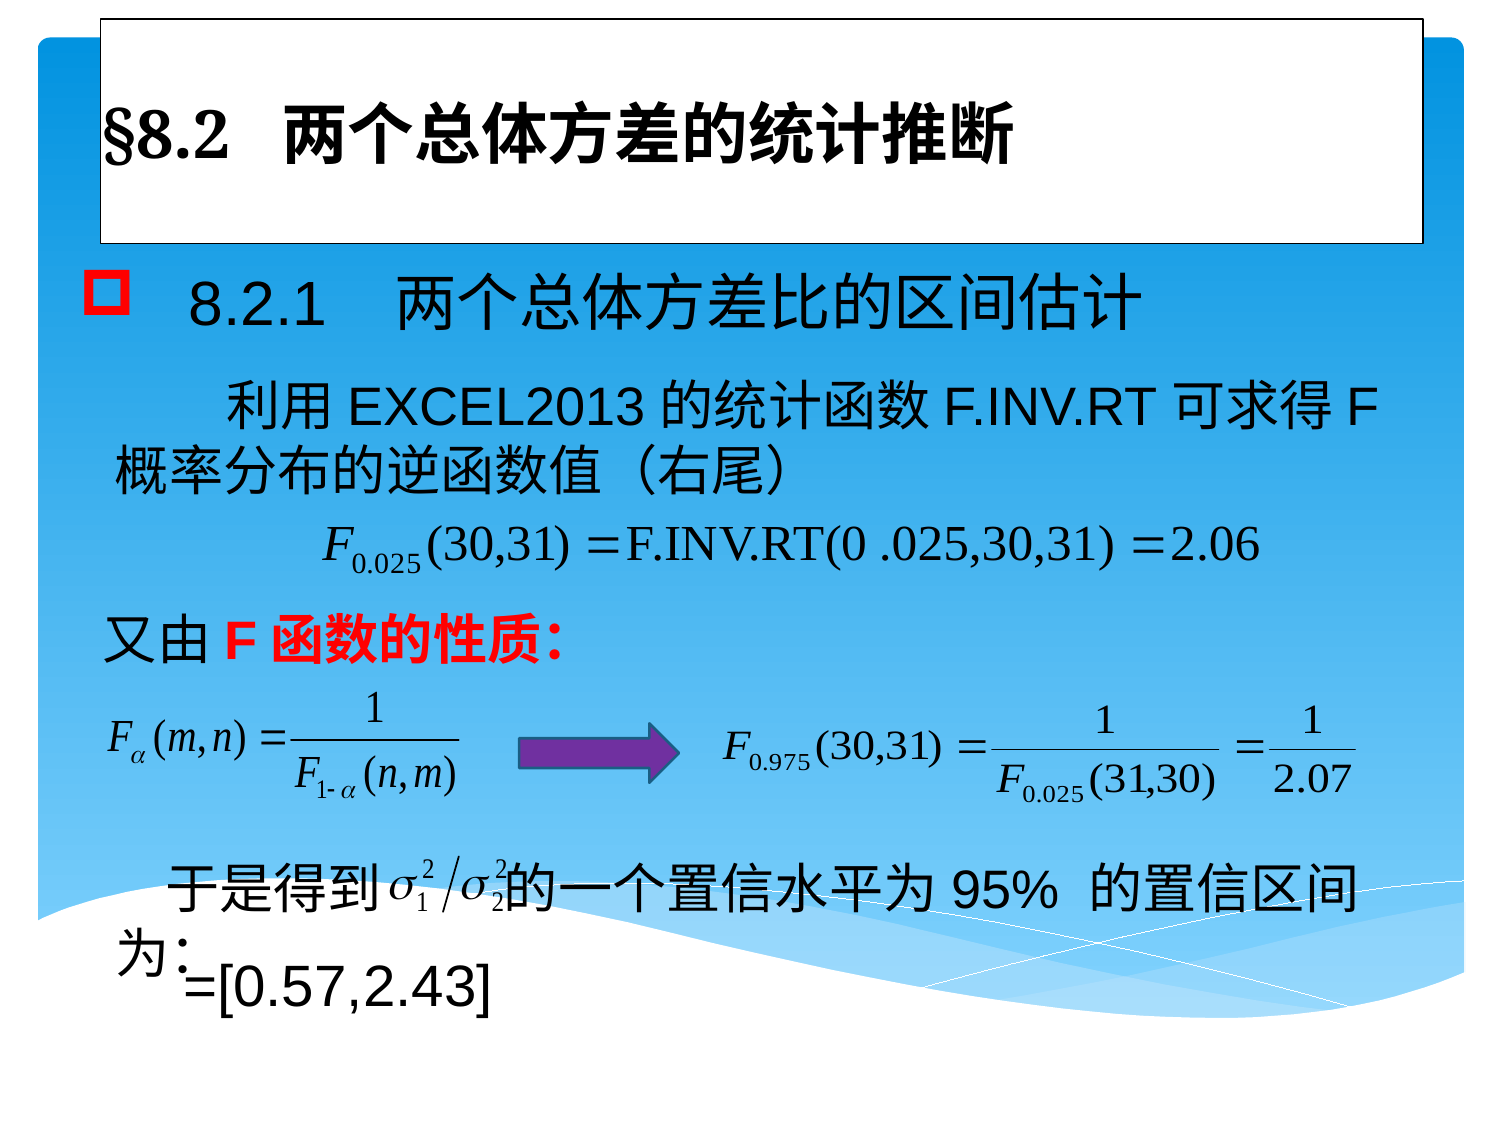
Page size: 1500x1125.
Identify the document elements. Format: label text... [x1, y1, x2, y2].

text_box [517, 722, 680, 784]
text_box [714, 693, 1365, 813]
title §8.2 两个总体方差的统计推断 [100, 113, 1424, 244]
text_box 8.2.1 两个总体方差比的区间估计 [64, 255, 1423, 362]
text_box [0, 1, 1500, 75]
title §8.2 两个总体方差的统计推断 [100, 75, 1424, 112]
text_box 于是得到 的一个置信水平为95% 的置信区间为： [100, 847, 1423, 973]
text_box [382, 846, 520, 921]
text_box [312, 510, 1270, 587]
text_box 又由F函数的性质： [88, 598, 611, 678]
text_box 利用EXCEL2013的统计函数F.INV.RT可求得F概率分布的逆函数值（右尾） [100, 363, 1423, 509]
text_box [100, 678, 467, 810]
